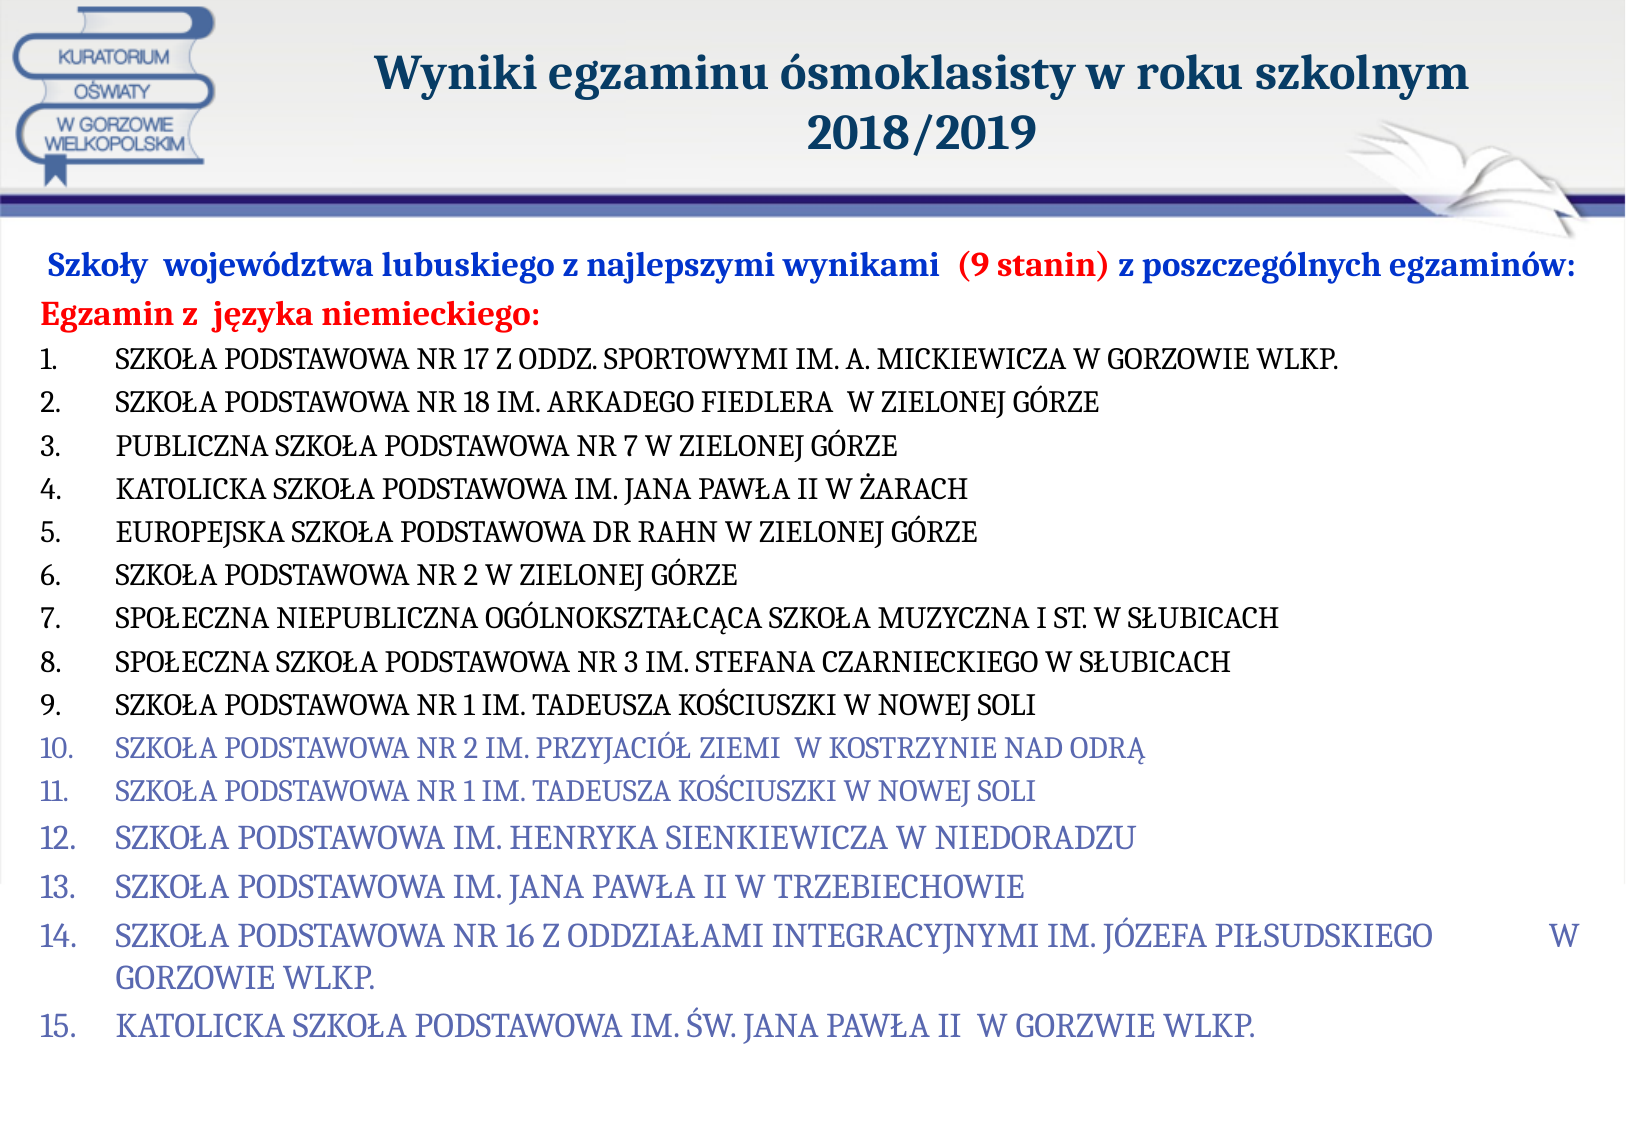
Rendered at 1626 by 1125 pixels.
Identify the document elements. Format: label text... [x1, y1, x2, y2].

title Wyniki egzaminu ósmoklasisty w roku szkolnym 2018/2019 [245, 23, 1600, 176]
list Szkoły województwa lubuskiego z najlepszymi wynikami (9 stanin) z poszczególnych egzaminów: Egzamin z języka niemieckiego: SZKOŁA PODSTAWOWA NR 17 Z ODDZ. SPORTOWYMI IM. A. MICKIEWICZA W GORZOWIE WLKP. SZKOŁA PODSTAWOWA NR 18 IM. ARKADEGO FIEDLERA W ZIELONEJ GÓRZE PUBLICZNA SZKOŁA PODSTAWOWA NR 7 W ZIELONEJ GÓRZE KATOLICKA SZKOŁA PODSTAWOWA IM. JANA PAWŁA II W ŻARACH EUROPEJSKA SZKOŁA PODSTAWOWA DR RAHN W ZIELONEJ GÓRZE SZKOŁA PODSTAWOWA NR 2 W ZIELONEJ GÓRZE SPOŁECZNA NIEPUBLICZNA OGÓLNOKSZTAŁCĄCA SZKOŁA MUZYCZNA I ST. W SŁUBICACH SPOŁECZNA SZKOŁA PODSTAWOWA NR 3 IM. STEFANA CZARNIECKIEGO W SŁUBICACH SZKOŁA PODSTAWOWA NR 1 IM. TADEUSZA KOŚCIUSZKI W NOWEJ SOLI SZKOŁA PODSTAWOWA NR 2 IM. PRZYJACIÓŁ ZIEMI W KOSTRZYNIE NAD ODRĄ SZKOŁA PODSTAWOWA NR 1 IM. TADEUSZA KOŚCIUSZKI W NOWEJ SOLI SZKOŁA PODSTAWOWA IM. HENRYKA SIENKIEWICZA W NIEDORADZU SZKOŁA PODSTAWOWA IM. JANA PAWŁA II W TRZEBIECHOWIE SZKOŁA PODSTAWOWA NR 16 Z ODDZIAŁAMI INTEGRACYJNYMI IM. JÓZEFA PIŁSUDSKIEGO W GORZOWIE WLKP. KATOLICKA SZKOŁA PODSTAWOWA IM. ŚW. JANA PAWŁA II W GORZWIE WLKP. [25, 234, 1600, 1094]
picture [0, 0, 1626, 1125]
